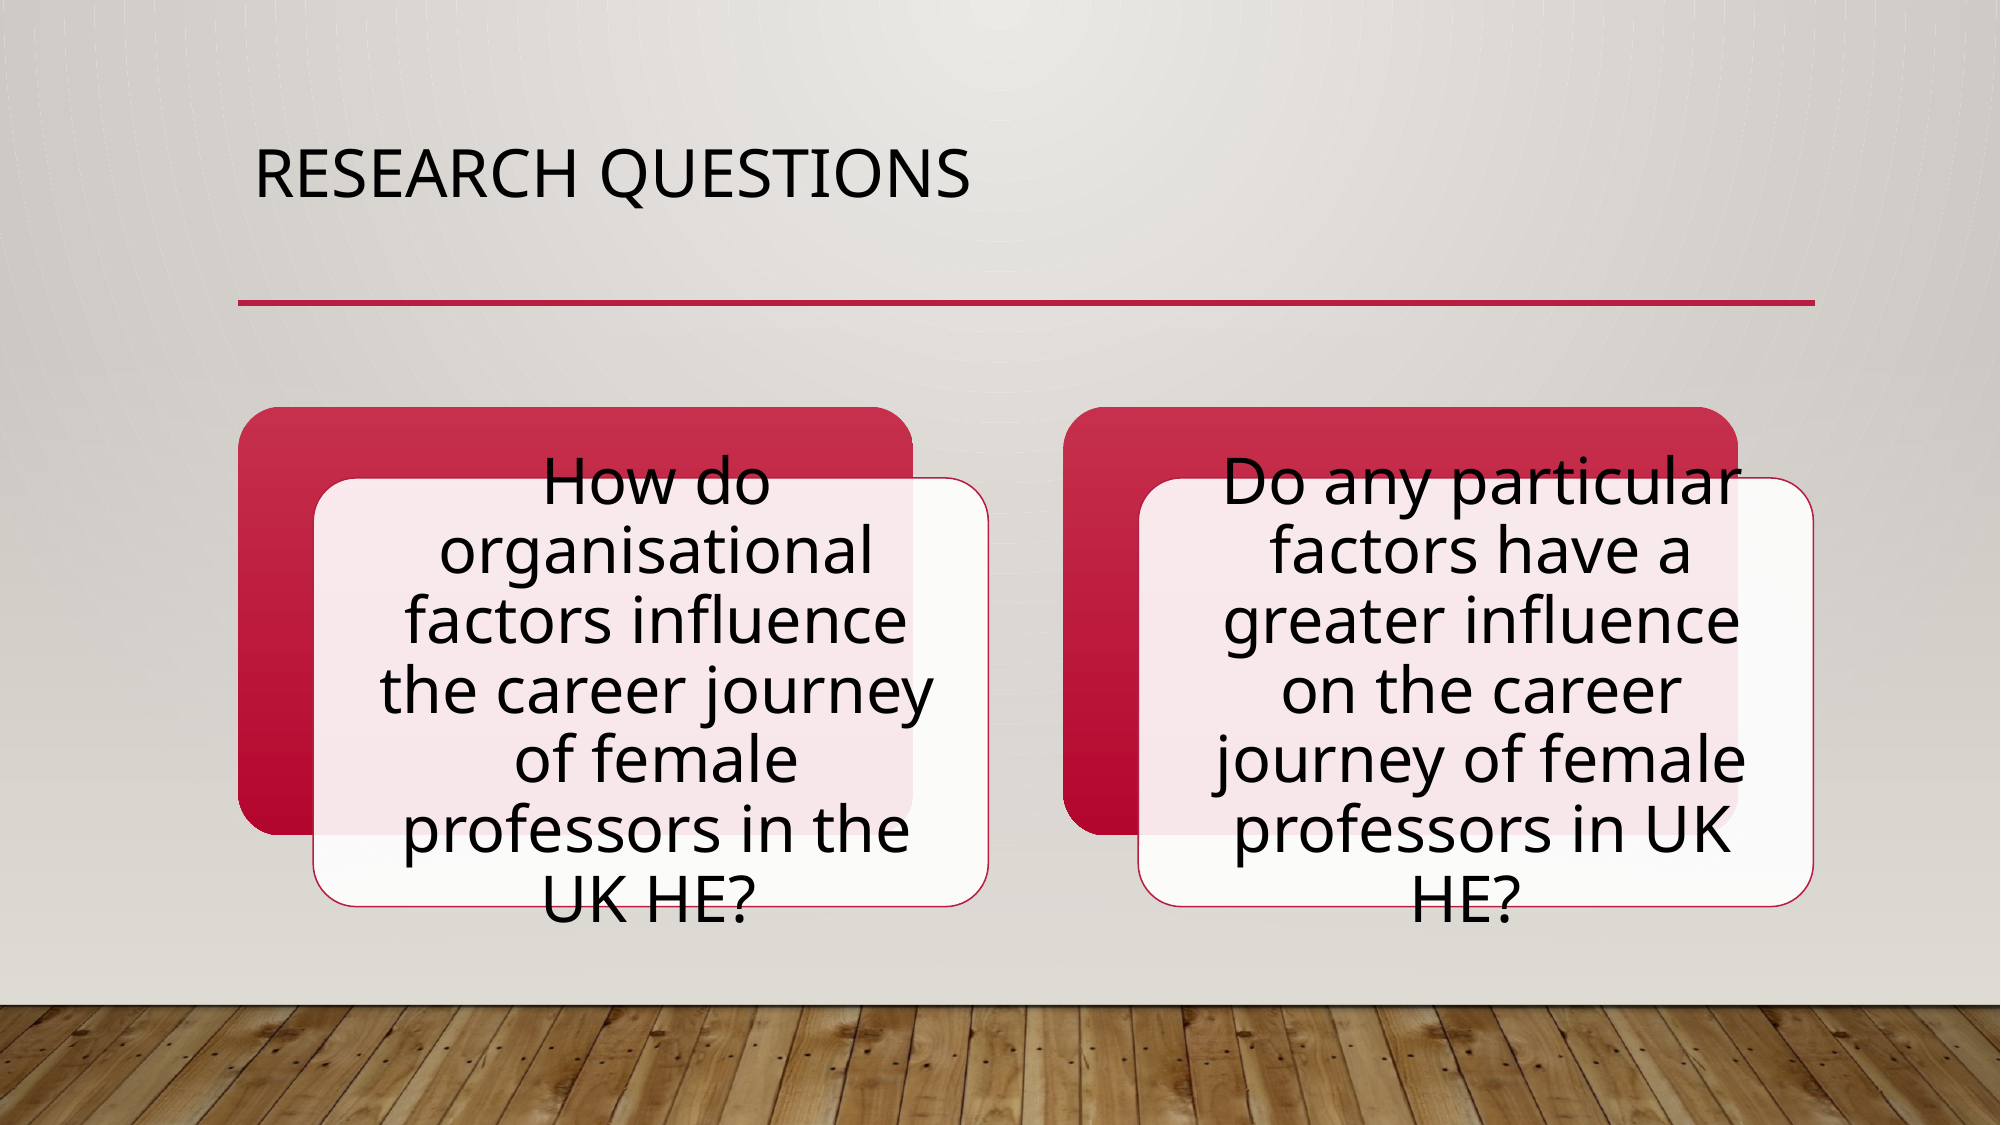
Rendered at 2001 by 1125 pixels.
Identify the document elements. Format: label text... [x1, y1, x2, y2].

picture [0, 1005, 2000, 1125]
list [237, 383, 1814, 930]
title Research Questions [238, 131, 1814, 305]
